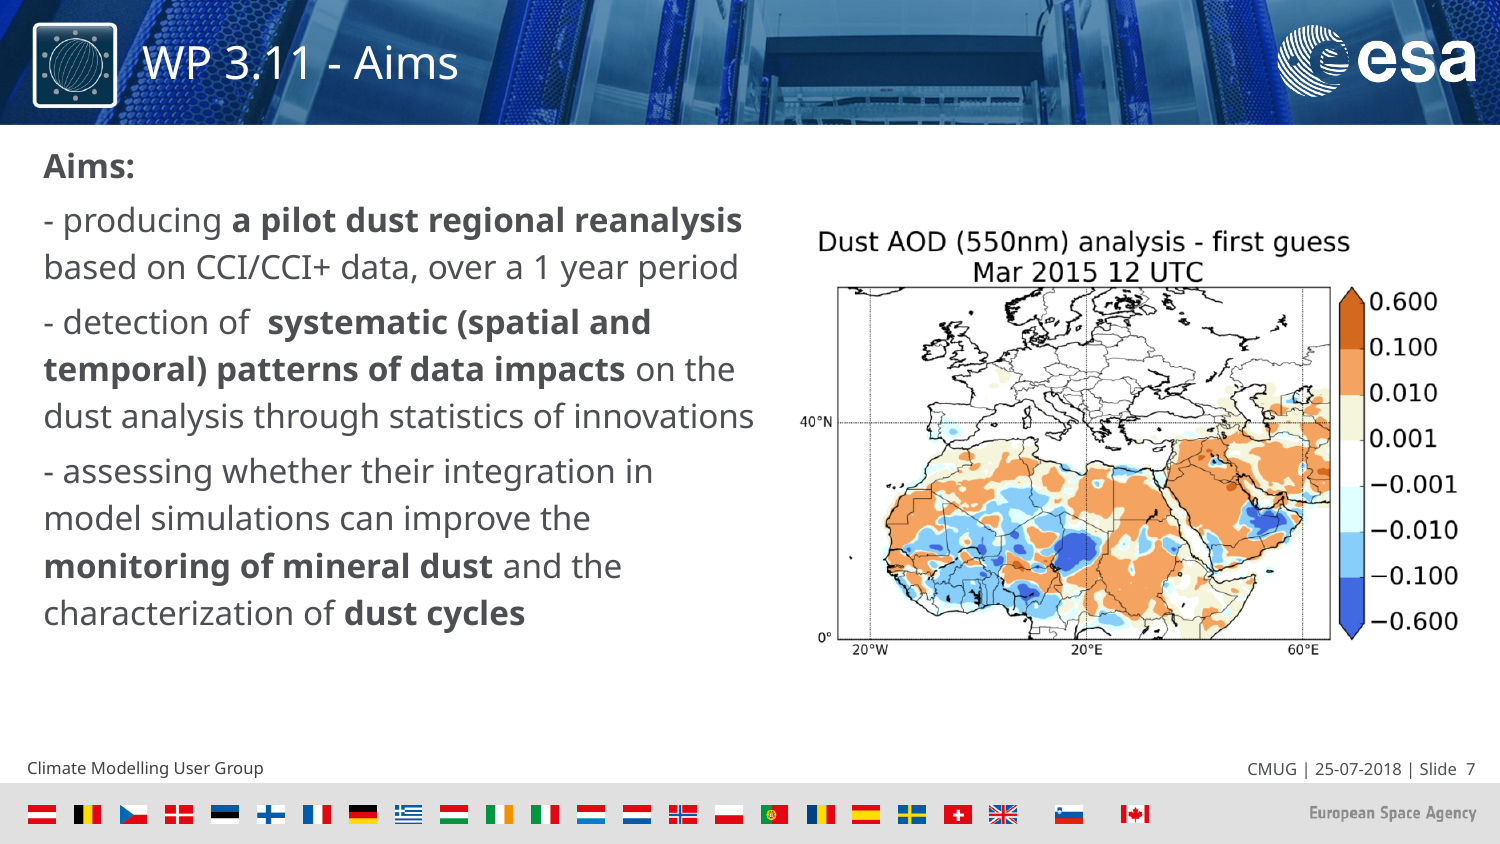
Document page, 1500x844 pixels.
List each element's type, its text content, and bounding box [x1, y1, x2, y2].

list Aims: - producing a pilot dust regional reanalysis based on CCI/CCI+ data, over a 1 year period - detection of systematic (spatial and temporal) patterns of data impacts on the dust analysis through statistics of innovations - assessing whether their integration in model simulations can improve the monitoring of mineral dust and the characterization of dust cycles [28, 129, 776, 758]
picture [0, 0, 1500, 127]
picture [775, 206, 1482, 681]
title WP 3.11 - Aims [127, 26, 1269, 97]
picture [0, 783, 1500, 844]
